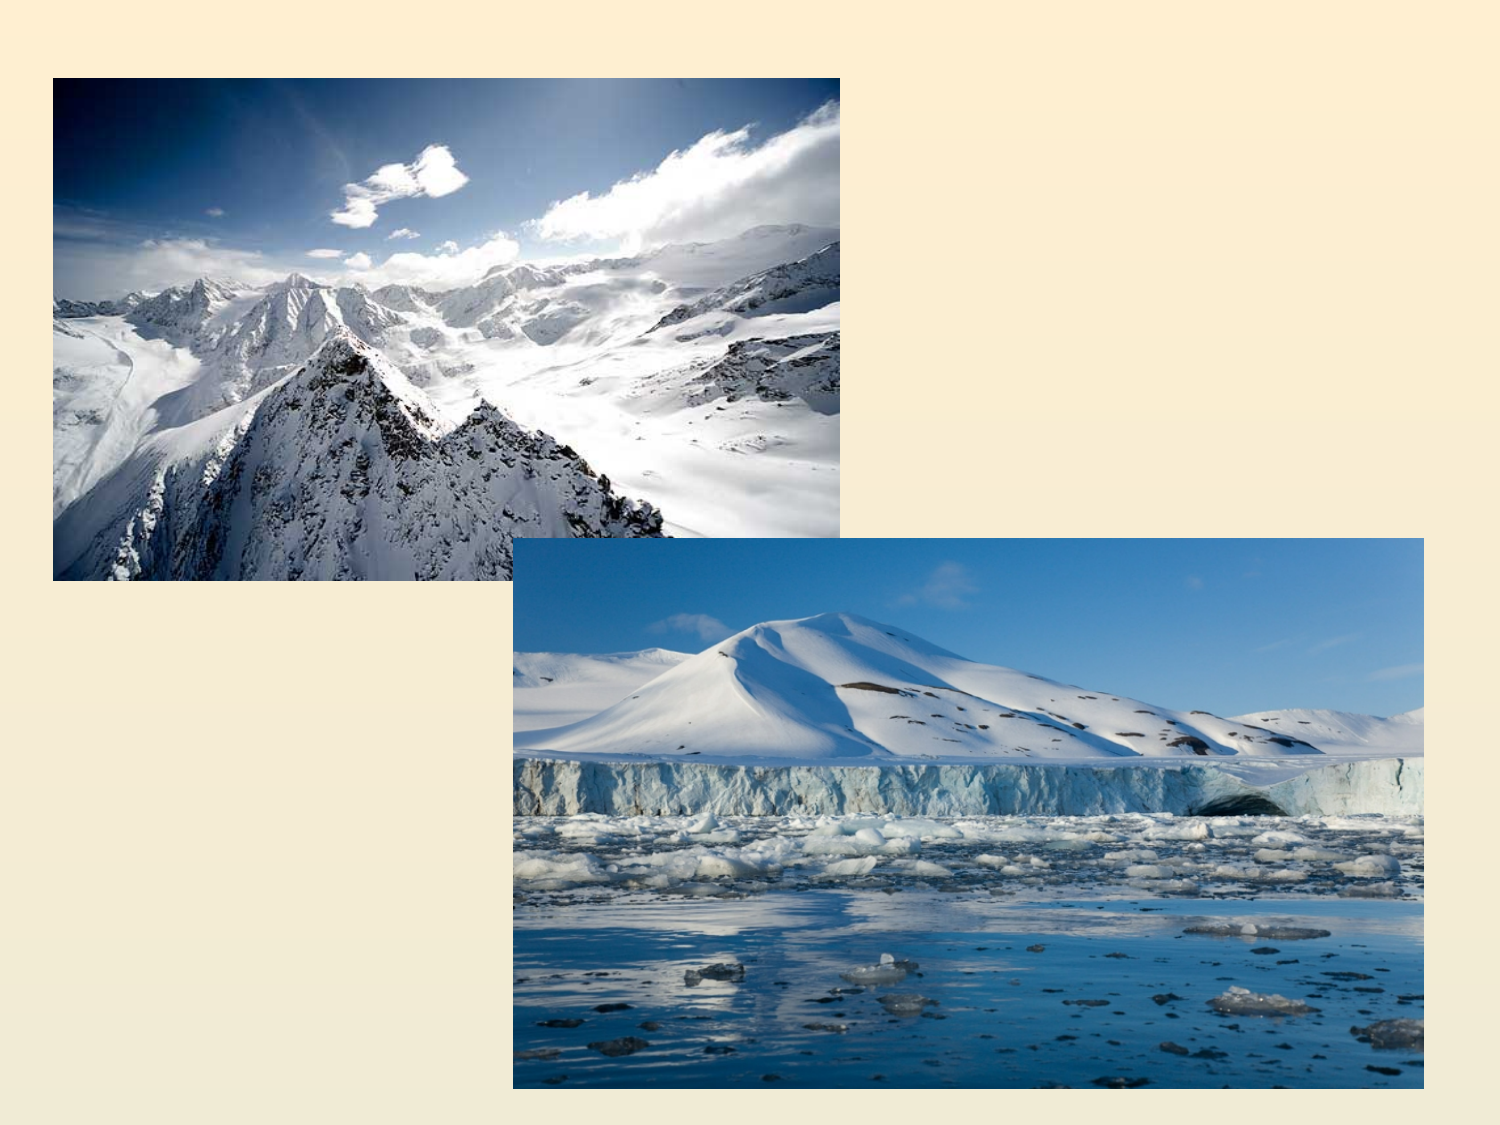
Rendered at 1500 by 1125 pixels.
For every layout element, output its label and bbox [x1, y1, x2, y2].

picture [52, 77, 1424, 1089]
